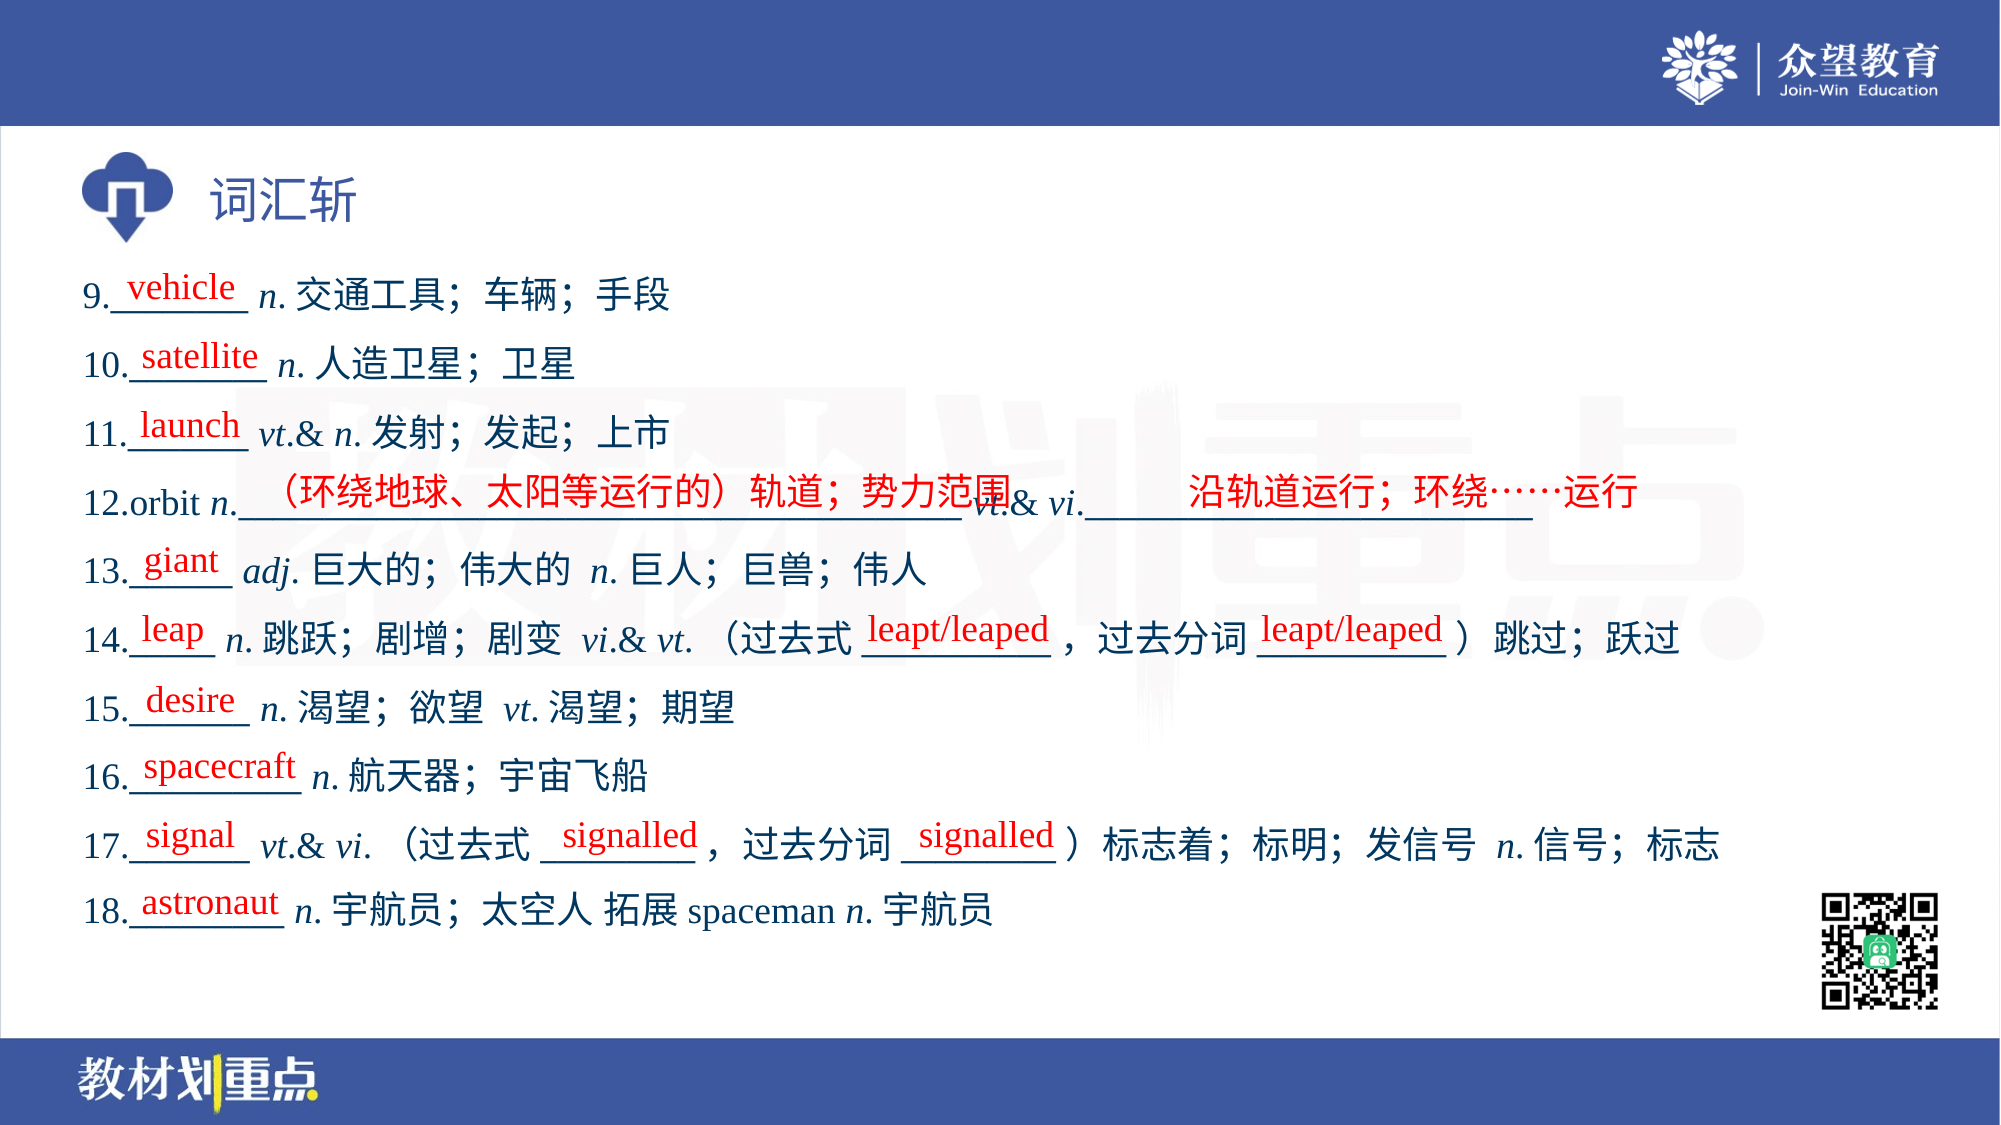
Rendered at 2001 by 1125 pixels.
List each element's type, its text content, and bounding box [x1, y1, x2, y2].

text_box signalled [905, 790, 1068, 849]
text_box leap [128, 584, 218, 643]
text_box spacecraft [130, 721, 310, 780]
text_box desire [132, 654, 250, 713]
text_box 9.________ n.交通工具；车辆；手段 10.________ n.人造卫星；卫星 11._______ vt.& n.发射；发起；上市 12.orbit n.__________________________________________ vt.& vi.__________________________ 13.______ adj.巨大的；伟大的 n.巨人；巨兽；伟人 14._____ n.跳跃；剧增；剧变 vi.& vt.（过去式___________，过去分词___________）跳过；跃过 15._______ n.渴望；欲望 vt.渴望；期望 16.__________ n.航天器；宇宙飞船 17._______ vt.& vi.（过去式_________，过去分词_________）标志着；标明；发信号 n.信号；标志 18._________ n.宇航员；太空人 拓展spaceman n.宇航员 [82, 247, 1817, 924]
picture [0, 0, 2000, 1125]
text_box satellite [128, 311, 273, 370]
text_box signalled [548, 790, 712, 849]
text_box launch [126, 379, 254, 439]
text_box vehicle [113, 242, 250, 301]
text_box giant [130, 515, 233, 574]
text_box leapt/leaped [1247, 584, 1457, 643]
text_box leapt/leaped [854, 584, 1063, 643]
text_box astronaut [128, 857, 293, 916]
text_box 沿轨道运行；环绕……运行 [1175, 448, 1653, 507]
text_box signal [132, 790, 250, 849]
text_box （环绕地球、太阳等运行的）轨道；势力范围 [247, 448, 1026, 507]
